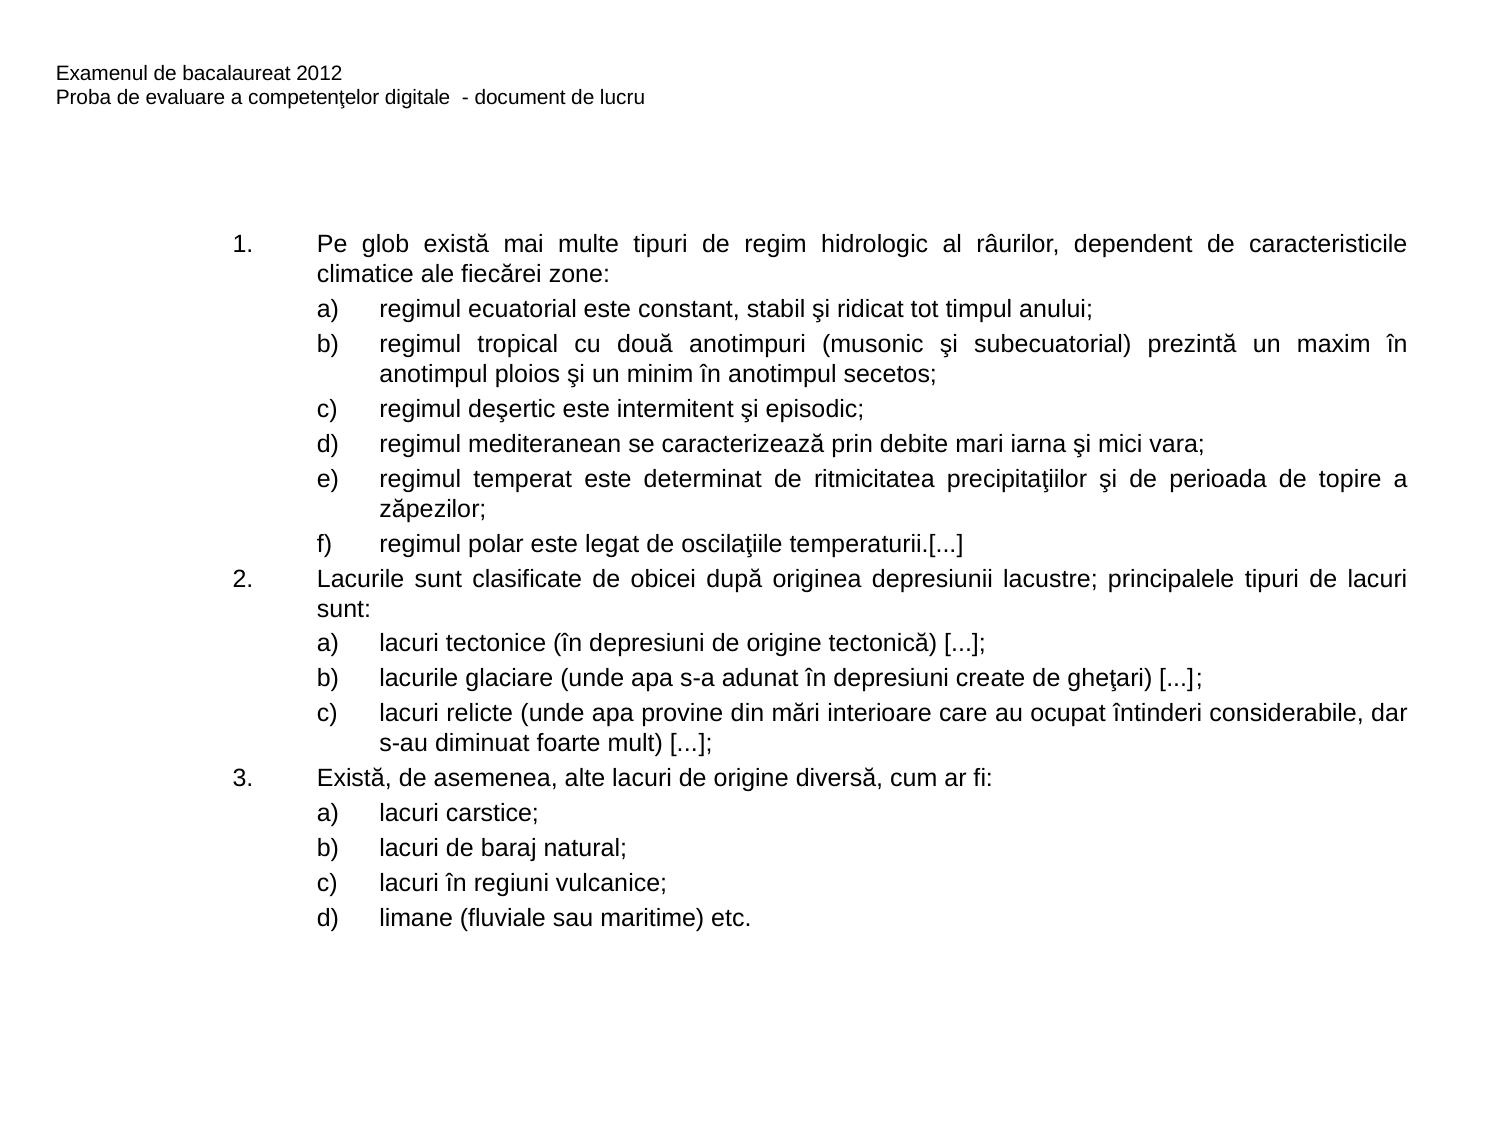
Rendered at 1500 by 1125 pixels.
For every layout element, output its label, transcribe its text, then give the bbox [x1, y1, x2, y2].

text_box Examenul de bacalaureat 2012 Proba de evaluare a competenţelor digitale - document de lucru [41, 51, 1412, 117]
list Pe glob există mai multe tipuri de regim hidrologic al râurilor, dependent de caracteristicile climatice ale fiecărei zone: regimul ecuatorial este constant, stabil şi ridicat tot timpul anului; regimul tropical cu două anotimpuri (musonic şi subecuatorial) prezintă un maxim în anotimpul ploios şi un minim în anotimpul secetos; regimul deşertic este intermitent şi episodic; regimul mediteranean se caracterizează prin debite mari iarna şi mici vara; regimul temperat este determinat de ritmicitatea precipitaţiilor şi de perioada de topire a zăpezilor; regimul polar este legat de oscilaţiile temperaturii.[...] Lacurile sunt clasificate de obicei după originea depresiunii lacustre; principalele tipuri de lacuri sunt: lacuri tectonice (în depresiuni de origine tectonică) [...]; lacurile glaciare (unde apa s-a adunat în depresiuni create de gheţari) [...]; lacuri relicte (unde apa provine din mări interioare care au ocupat întinderi considerabile, dar s-au diminuat foarte mult) [...]; Există, de asemenea, alte lacuri de origine diversă, cum ar fi: lacuri carstice; lacuri de baraj natural; lacuri în regiuni vulcanice; limane (fluviale sau maritime) etc. [76, 219, 1426, 1050]
